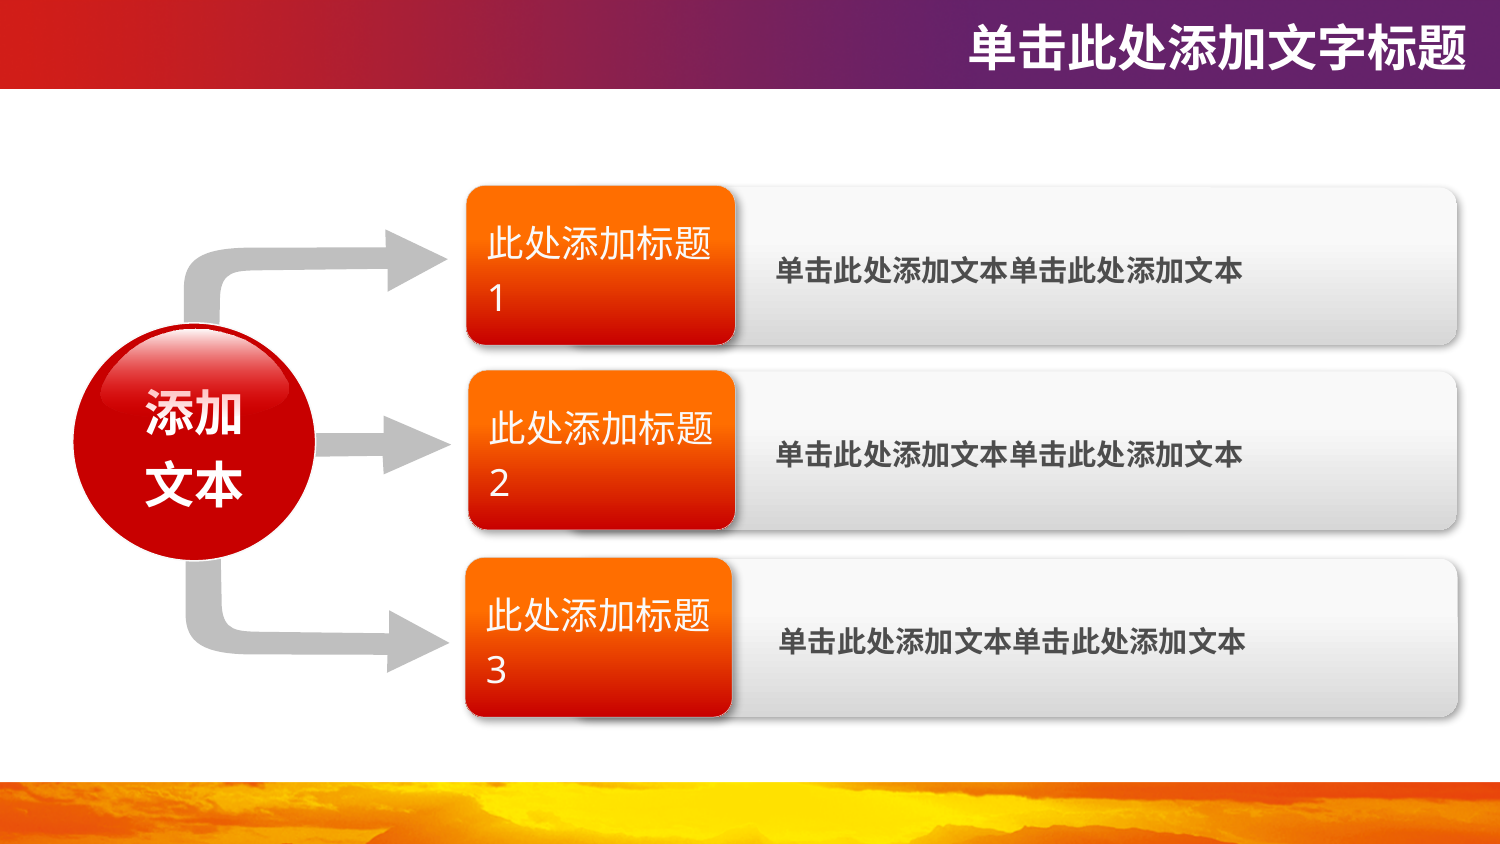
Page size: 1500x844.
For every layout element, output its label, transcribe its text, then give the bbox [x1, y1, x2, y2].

text_box [316, 415, 452, 475]
text_box 此处添加标题1 [466, 185, 736, 346]
text_box [183, 229, 448, 322]
picture [0, 783, 1500, 844]
picture [0, 0, 1500, 89]
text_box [72, 322, 316, 561]
text_box [185, 561, 450, 673]
text_box 单击此处添加文本单击此处添加文本 [734, 187, 1458, 345]
text_box 单击此处添加文本单击此处添加文本 [729, 558, 1458, 717]
text_box 此处添加标题2 [468, 370, 736, 530]
text_box 单击此处添加文本单击此处添加文本 [734, 371, 1458, 530]
text_box 此处添加标题3 [465, 557, 733, 718]
